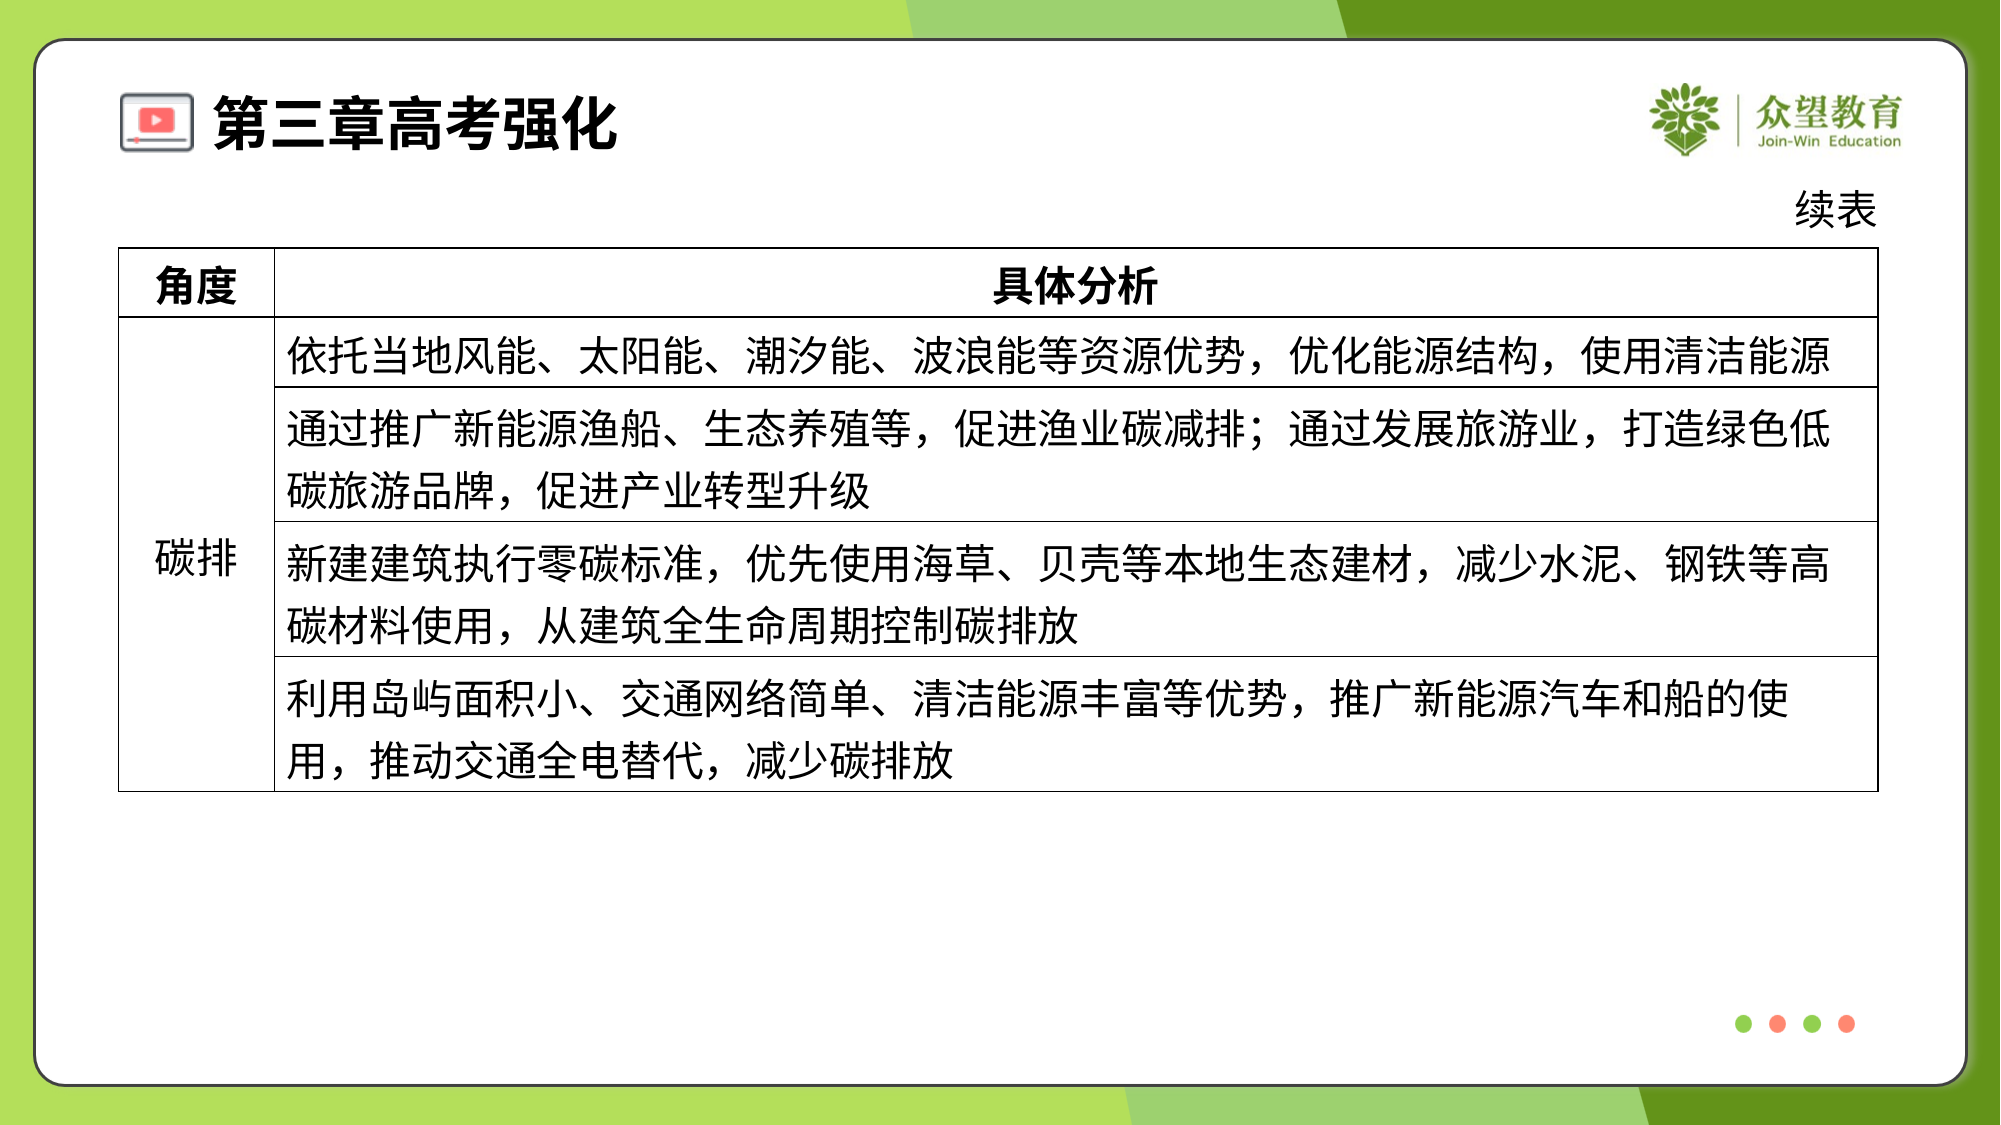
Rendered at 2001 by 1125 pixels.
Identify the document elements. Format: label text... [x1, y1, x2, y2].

table_cell 通过推广新能源渔船、生态养殖等，促进渔业碳减排；通过发展旅游业，打造绿色低 碳旅游品牌，促进产业转型升级 [275, 388, 1877, 521]
picture [0, 0, 2000, 1125]
table_cell 碳排 [119, 318, 274, 791]
table_cell 新建建筑执行零碳标准，优先使用海草、贝壳等本地生态建材，减少水泥、钢铁等高 碳材料使用，从建筑全生命周期控制碳排放 [275, 522, 1877, 656]
table_cell 利用岛屿面积小、交通网络简单、清洁能源丰富等优势，推广新能源汽车和船的使 用，推动交通全电替代，减少碳排放 [275, 657, 1877, 791]
table_header 具体分析 [275, 249, 1877, 316]
text_box 续表 [1793, 158, 1878, 234]
table_cell 依托当地风能、太阳能、潮汐能、波浪能等资源优势，优化能源结构，使用清洁能源 [275, 318, 1877, 386]
table_header 角度 [119, 249, 274, 316]
